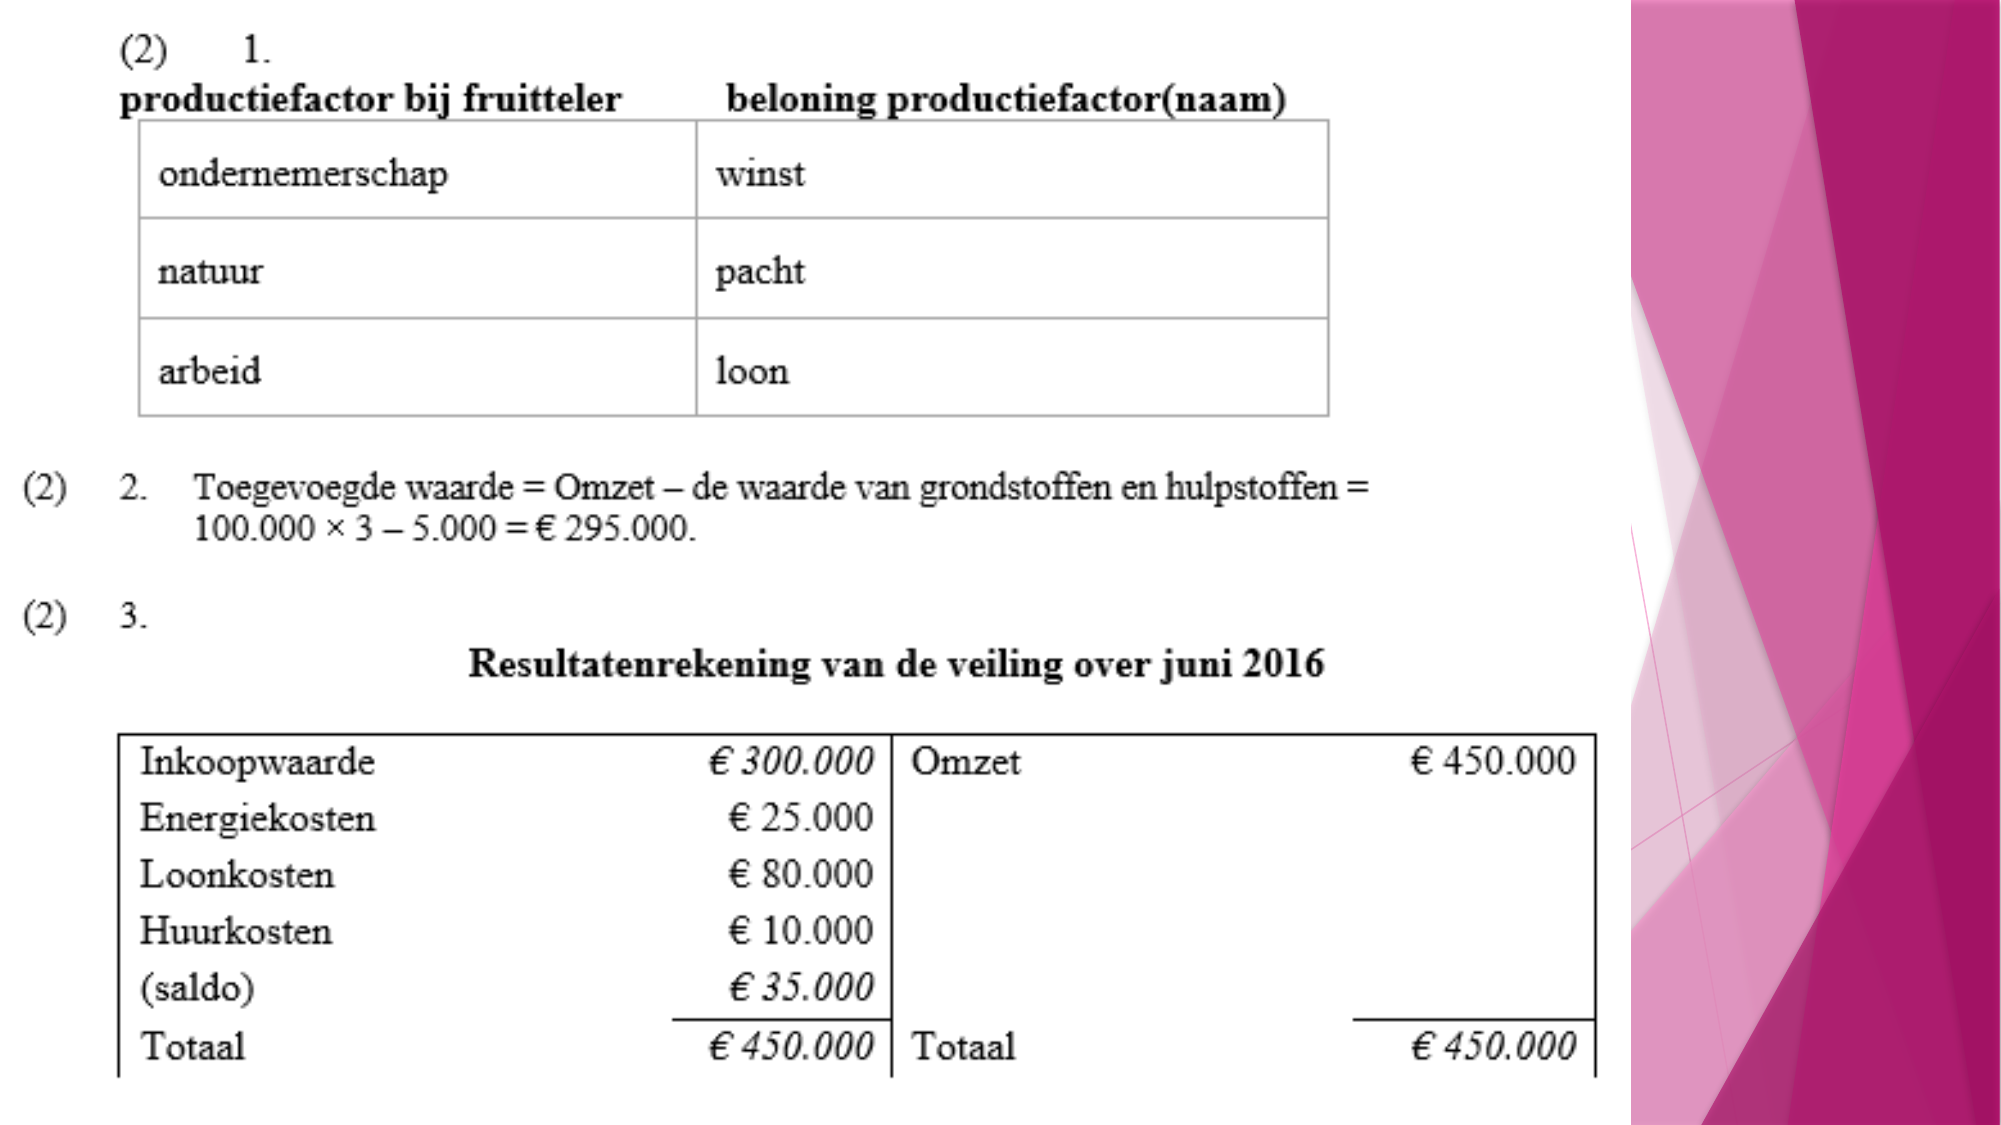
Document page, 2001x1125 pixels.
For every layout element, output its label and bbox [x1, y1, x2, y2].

picture [0, 0, 1631, 1125]
